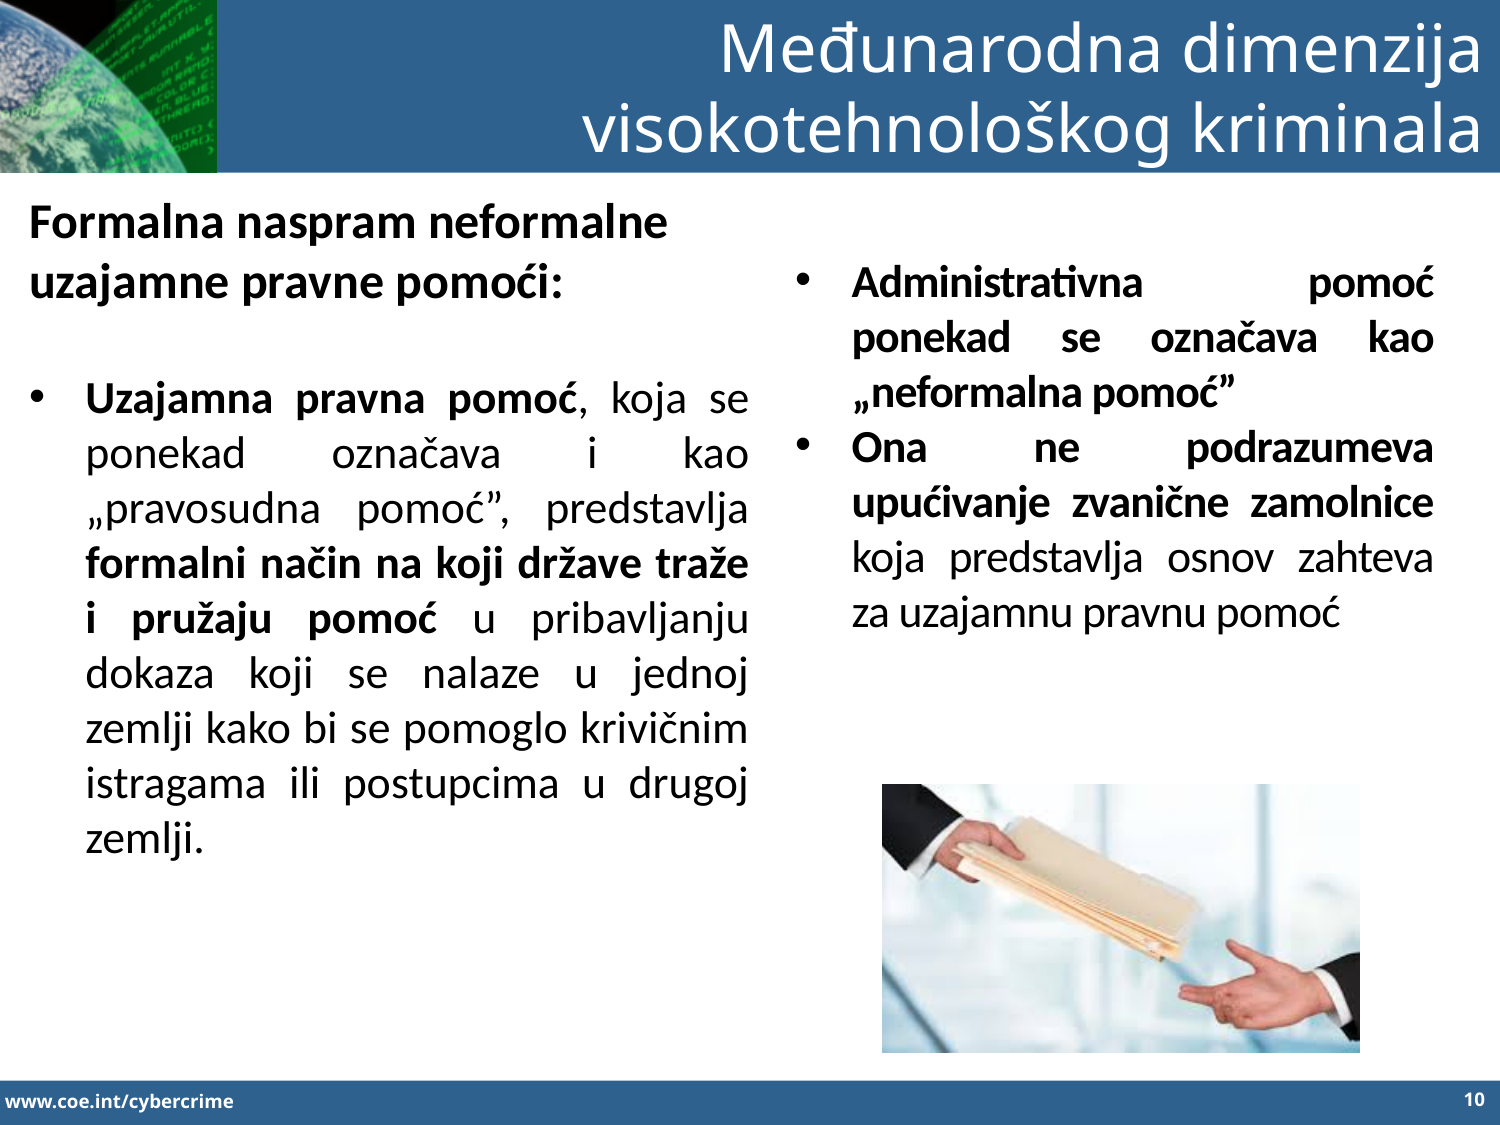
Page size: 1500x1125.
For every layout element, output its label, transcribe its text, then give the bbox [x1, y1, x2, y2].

text_box Administrativna pomoć ponekad se označava kao „neformalna pomoć” Ona ne podrazumeva upućivanje zvanične zamolnice koja predstavlja osnov zahteva za uzajamnu pravnu pomoć [780, 244, 1449, 692]
text_box Međunarodna dimenzija visokotehnološkog kriminala [329, 9, 1500, 162]
slide_number 10 [1149, 1079, 1500, 1125]
picture [0, 1, 217, 173]
picture [882, 784, 1360, 1053]
text_box Formalna naspram neformalne uzajamne pravne pomoći: Uzajamna pravna pomoć, koja se ponekad označava i kao „pravosudna pomoć”, predstavlja formalni način na koji države traže i pružaju pomoć u pribavljanju dokaza koji se nalaze u jednoj zemlji kako bi se pomoglo krivičnim istragama ili postupcima u drugoj zemlji. [14, 180, 765, 923]
